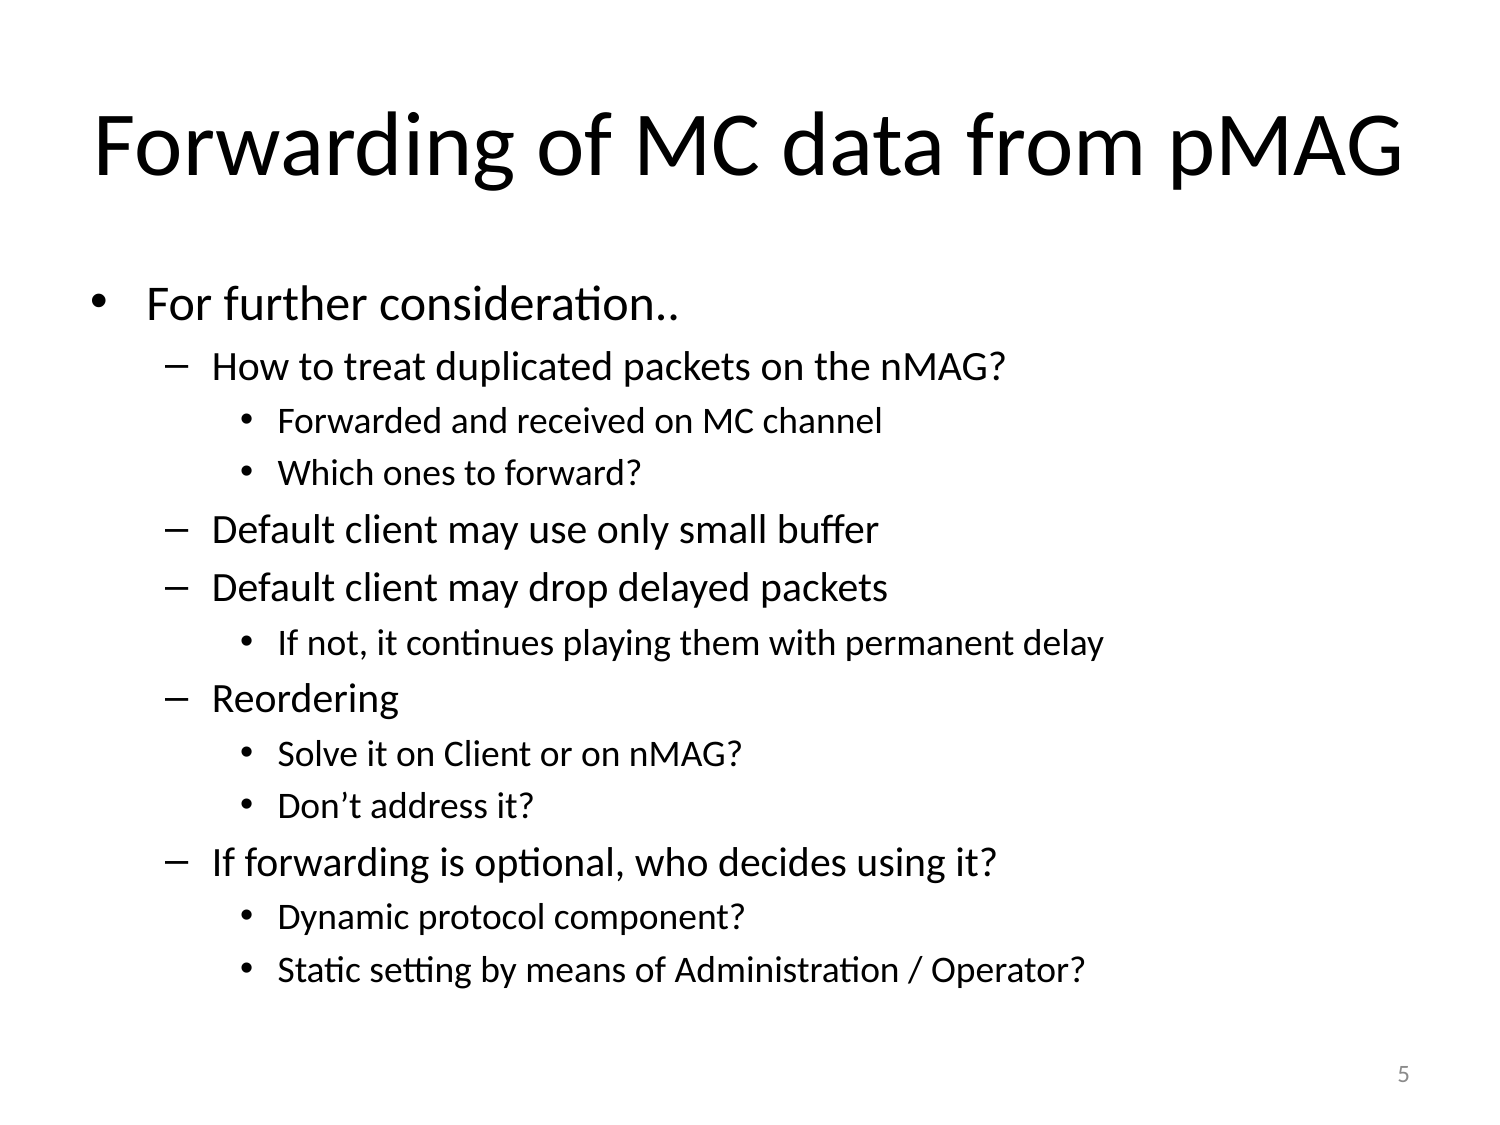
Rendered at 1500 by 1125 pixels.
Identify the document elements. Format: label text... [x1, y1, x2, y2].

list For further consideration.. How to treat duplicated packets on the nMAG? Forwarded and received on MC channel Which ones to forward? Default client may use only small buffer Default client may drop delayed packets If not, it continues playing them with permanent delay Reordering Solve it on Client or on nMAG? Don’t address it? If forwarding is optional, who decides using it? Dynamic protocol component? Static setting by means of Administration / Operator? [75, 262, 1425, 1024]
title Forwarding of MC data from pMAG [75, 45, 1425, 233]
slide_number 5 [1074, 1042, 1425, 1103]
